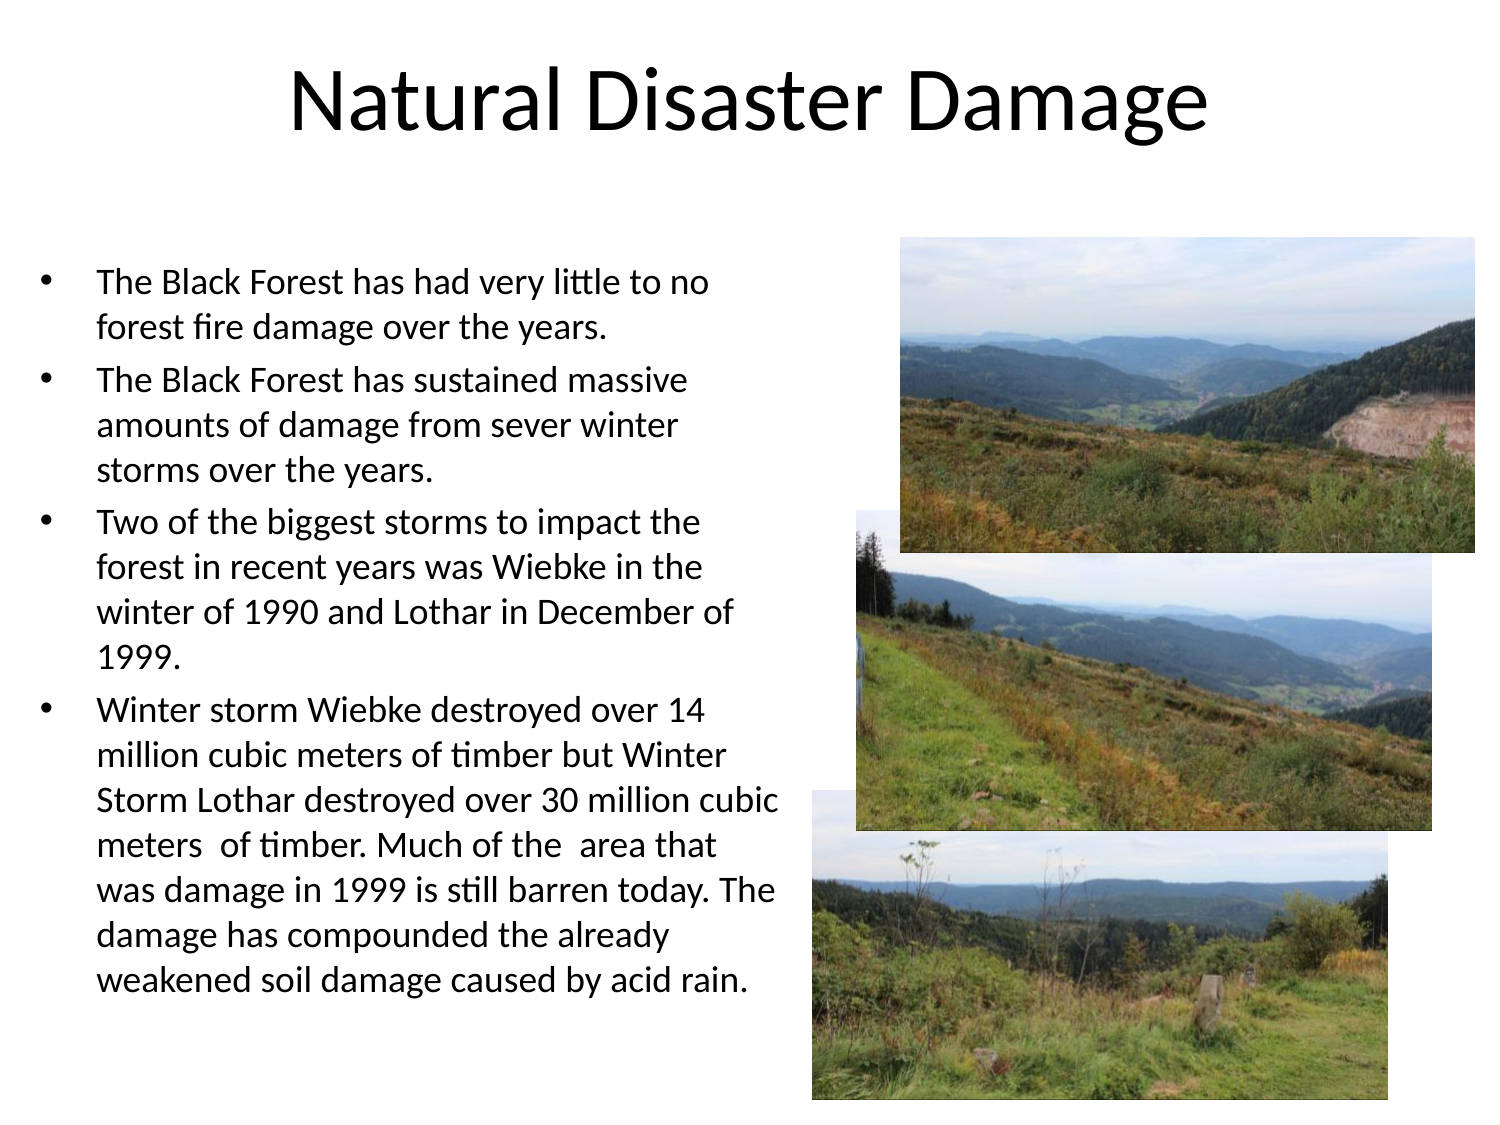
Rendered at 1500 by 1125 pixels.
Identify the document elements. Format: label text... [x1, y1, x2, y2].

picture [812, 237, 1476, 1101]
list The Black Forest has had very little to no forest fire damage over the years. The Black Forest has sustained massive amounts of damage from sever winter storms over the years. Two of the biggest storms to impact the forest in recent years was Wiebke in the winter of 1990 and Lothar in December of 1999. Winter storm Wiebke destroyed over 14 million cubic meters of timber but Winter Storm Lothar destroyed over 30 million cubic meters of timber. Much of the area that was damage in 1999 is still barren today. The damage has compounded the already weakened soil damage caused by acid rain. [24, 249, 800, 1063]
title Natural Disaster Damage [75, 0, 1425, 188]
